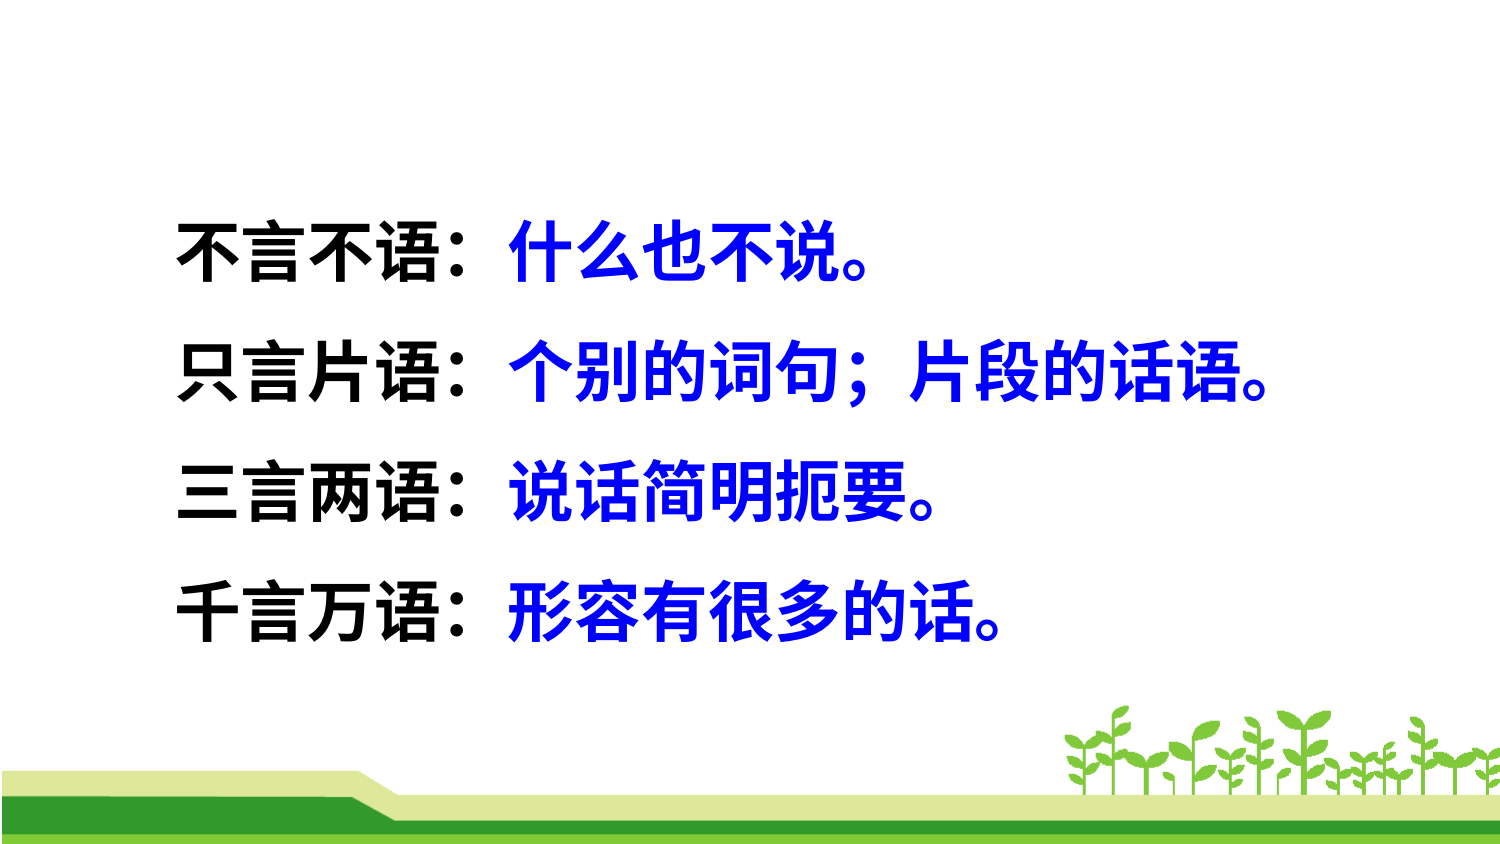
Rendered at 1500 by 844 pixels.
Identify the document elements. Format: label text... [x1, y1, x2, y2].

picture [0, 0, 1500, 844]
text_box 不言不语：什么也不说。 只言片语：个别的词句；片段的话语。 三言两语：说话简明扼要。 千言万语：形容有很多的话。 [131, 134, 1408, 672]
